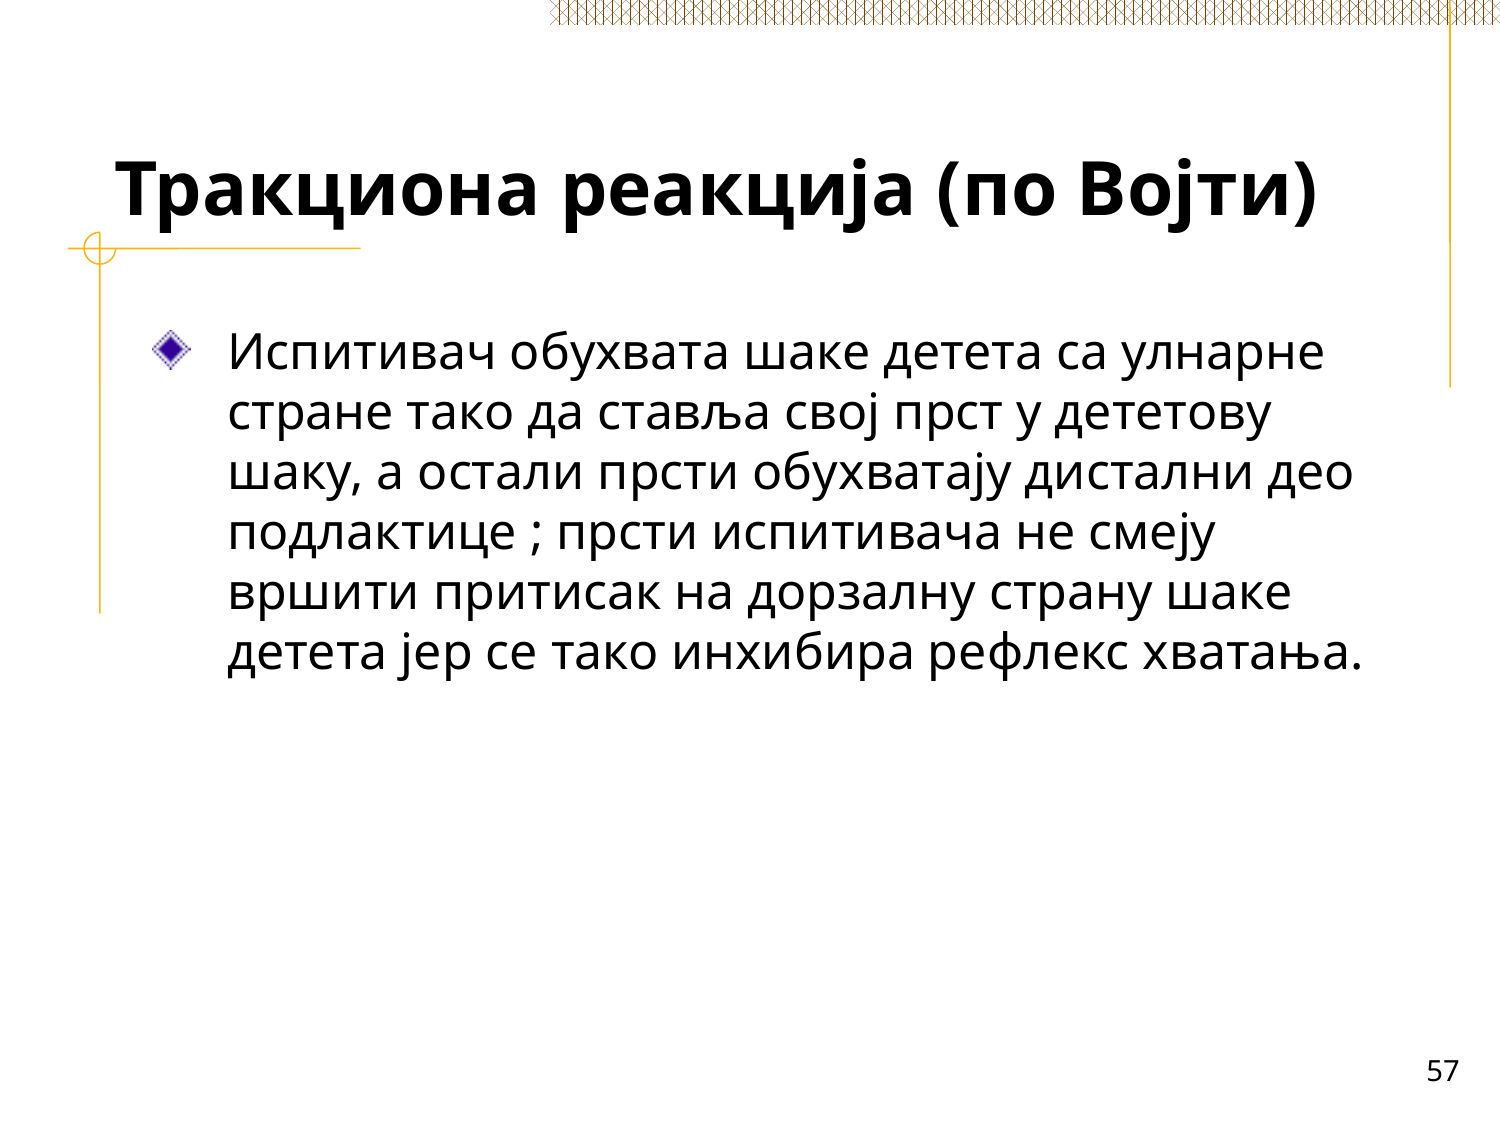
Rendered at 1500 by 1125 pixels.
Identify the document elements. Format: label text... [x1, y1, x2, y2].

slide_number 57 [1162, 1025, 1475, 1100]
picture [152, 330, 191, 370]
title Тракциона реакција (по Војти) [99, 49, 1376, 238]
list Испитивач обухвата шаке детета са улнарне стране тако да ставља свој прст у дететову шаку, а остали прсти обухватају дистални део подлактице ; прсти испитивача не смеју вршити притисак на дорзалну страну шаке детета јер се тако инхибира рефлекс хватања. [137, 312, 1413, 988]
